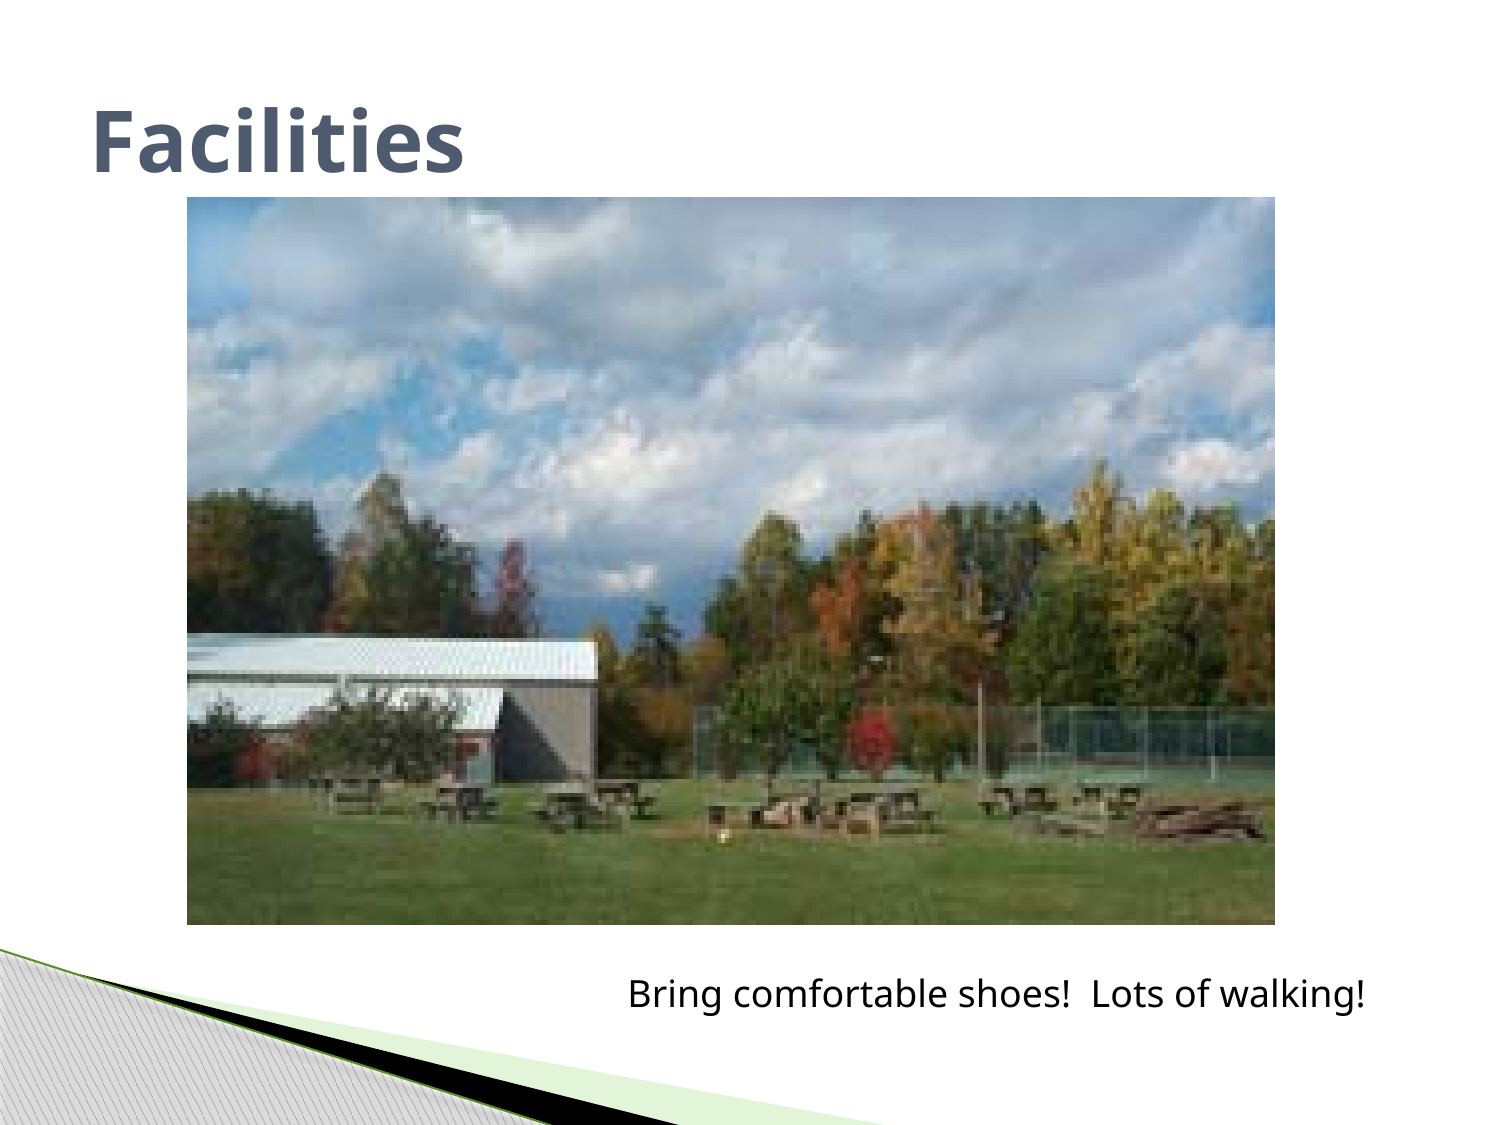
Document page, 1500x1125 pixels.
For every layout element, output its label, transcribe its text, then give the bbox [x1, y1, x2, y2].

text_box Bring comfortable shoes! Lots of walking! [612, 962, 1425, 1023]
picture [187, 197, 1276, 926]
title Facilities [75, 45, 1425, 233]
